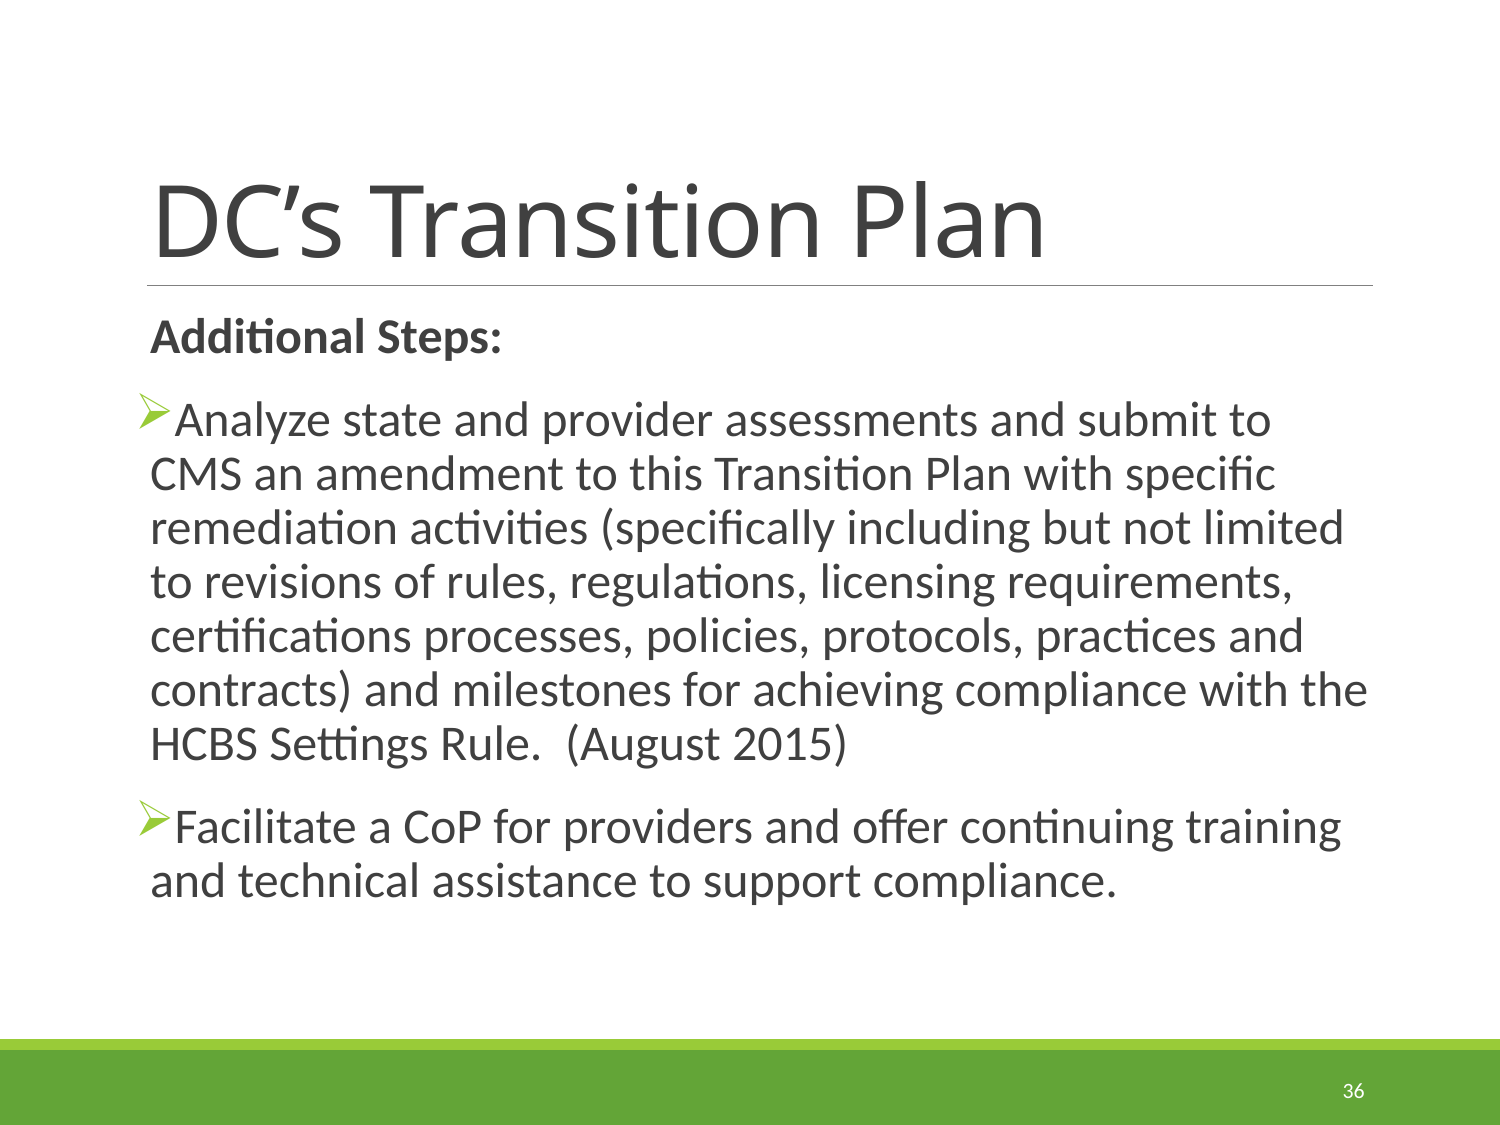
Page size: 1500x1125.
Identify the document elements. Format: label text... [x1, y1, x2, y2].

list Additional Steps: Analyze state and provider assessments and submit to CMS an amendment to this Transition Plan with specific remediation activities (specifically including but not limited to revisions of rules, regulations, licensing requirements, certifications processes, policies, protocols, practices and contracts) and milestones for achieving compliance with the HCBS Settings Rule. (August 2015) Facilitate a CoP for providers and offer continuing training and technical assistance to support compliance. [135, 302, 1373, 963]
title DC’s Transition Plan [135, 47, 1373, 285]
slide_number 36 [1218, 1059, 1380, 1120]
